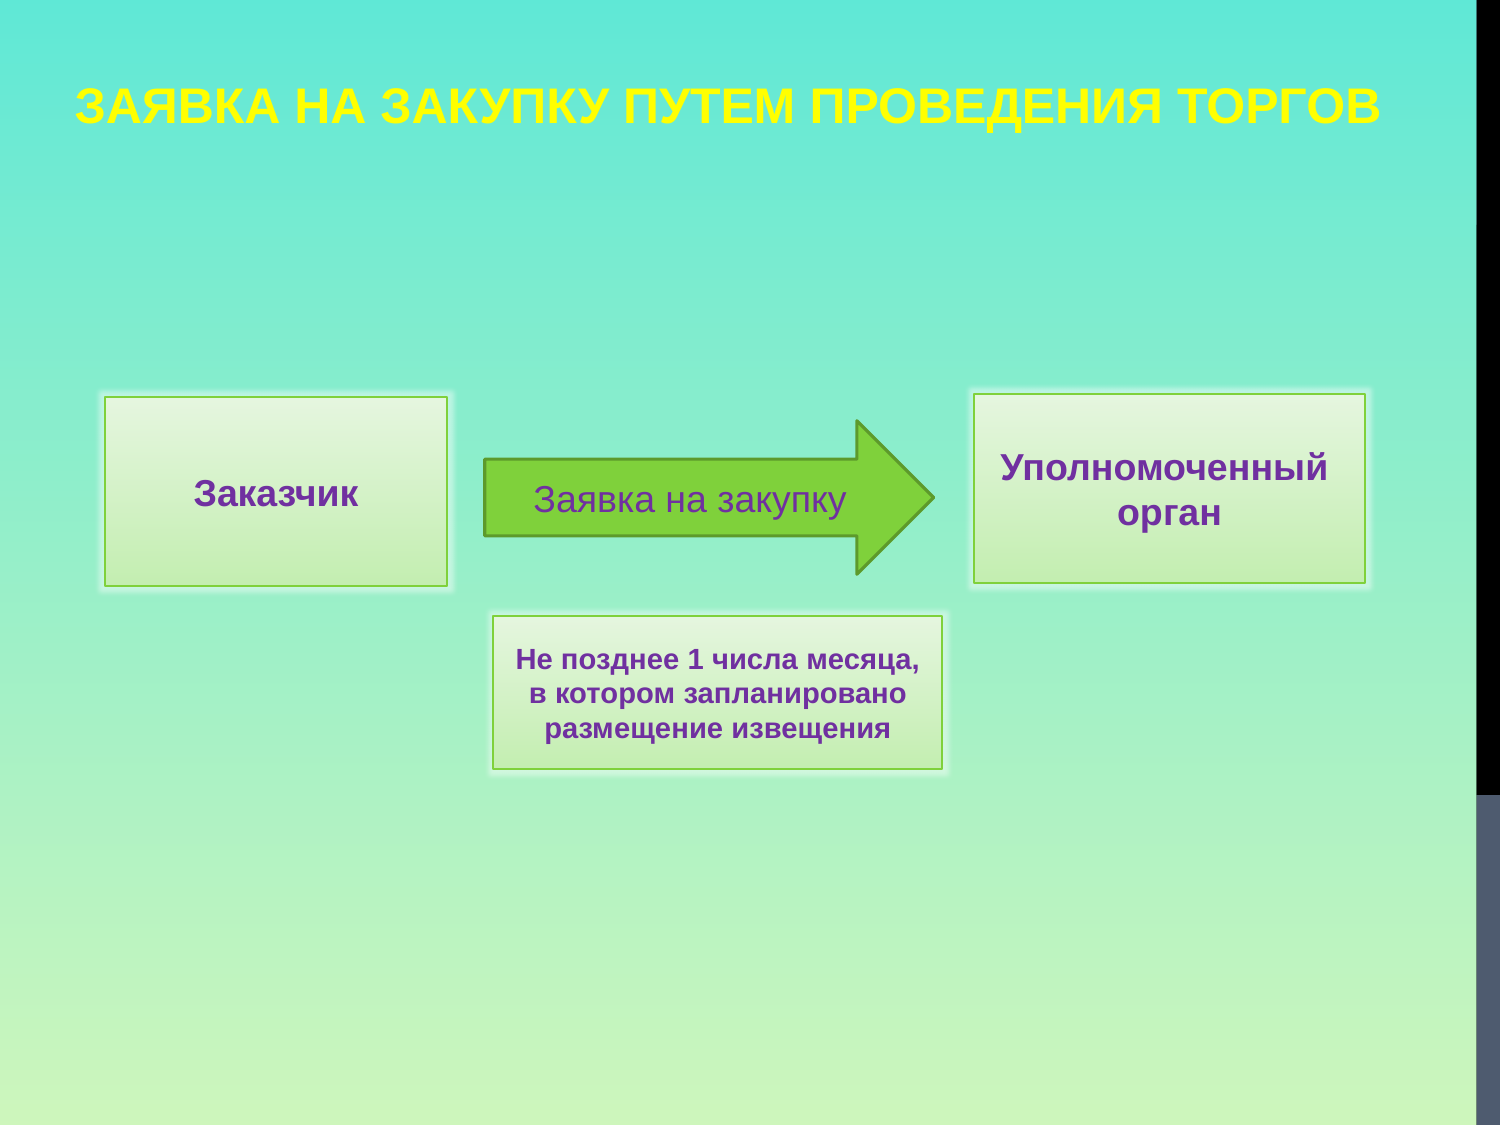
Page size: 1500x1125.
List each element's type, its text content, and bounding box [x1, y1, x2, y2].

text_box Уполномоченный орган [973, 393, 1366, 584]
text_box Заявка на закупку путем проведения торгов [59, 66, 1397, 142]
text_box Заявка на закупку [483, 419, 935, 576]
text_box Не позднее 1 числа месяца, в котором запланировано размещение извещения [492, 615, 943, 770]
text_box Заказчик [104, 396, 448, 587]
